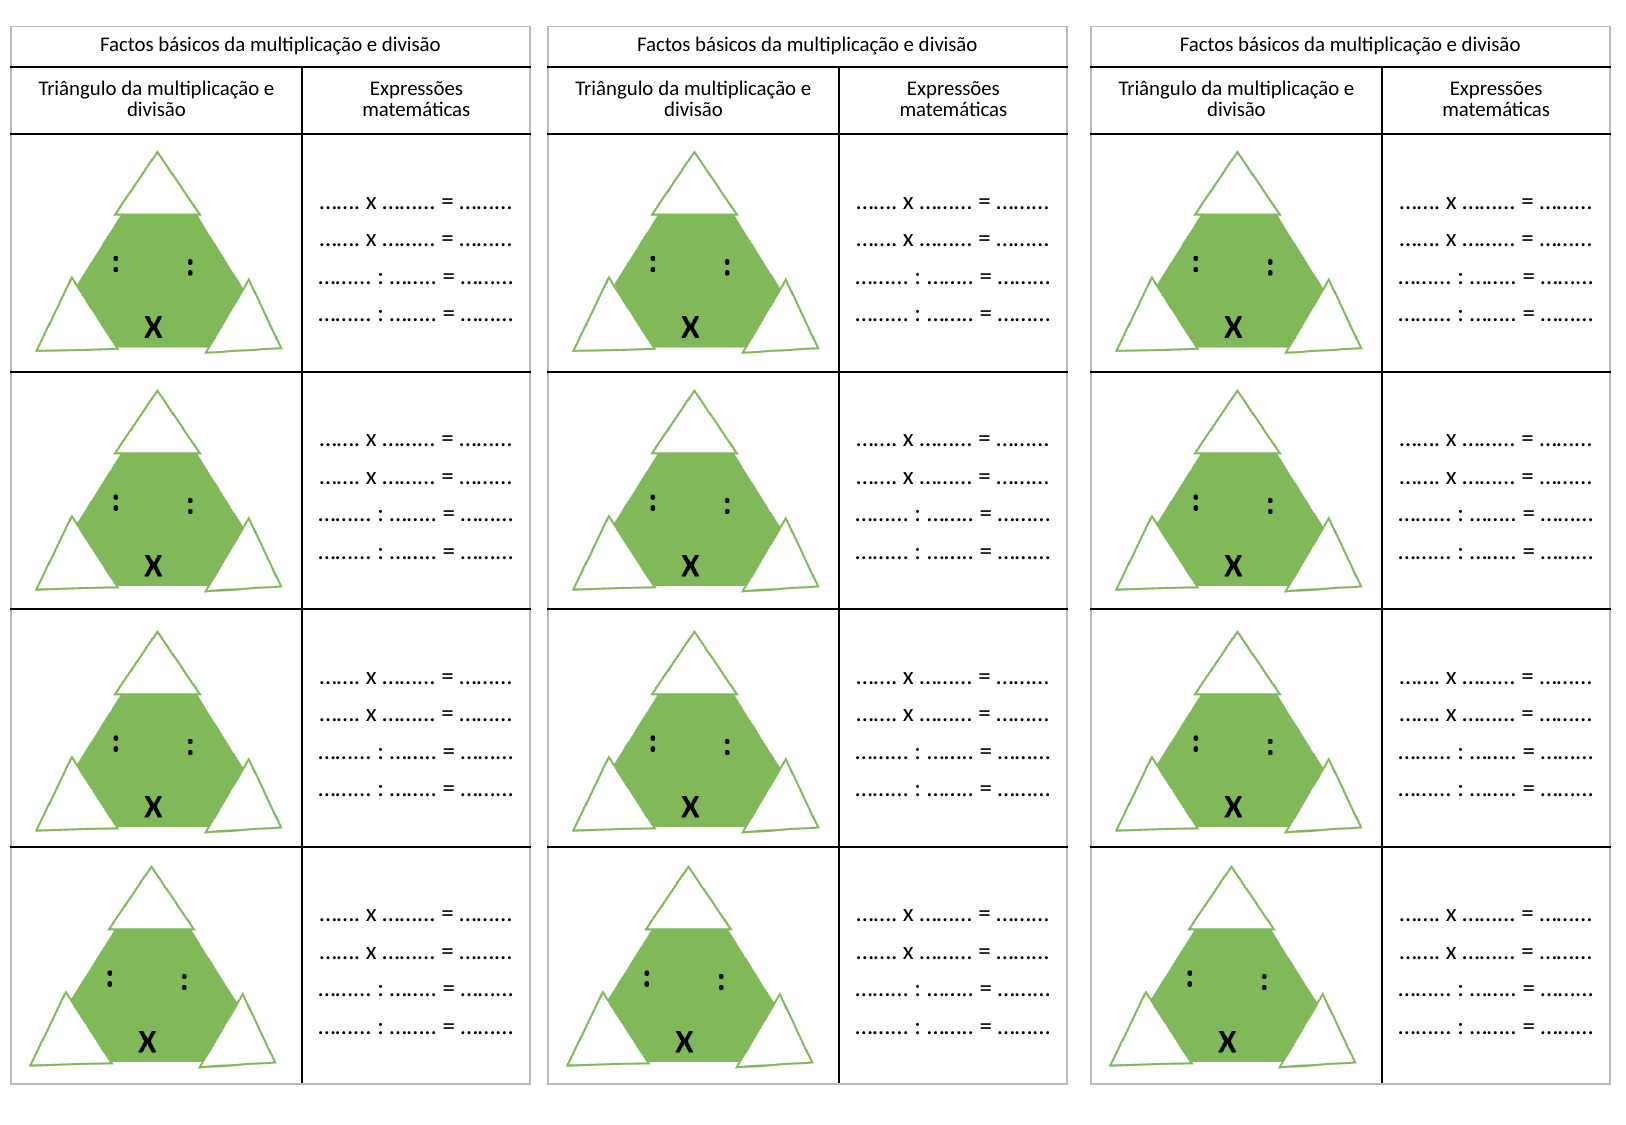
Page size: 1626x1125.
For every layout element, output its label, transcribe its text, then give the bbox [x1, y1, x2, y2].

table_cell [12, 848, 301, 1083]
table_cell ……. x ……... = ……... ……. x ……... = ……... ……... : …….. = ……... ……... : …….. = ……... [1383, 135, 1609, 371]
table_cell [1092, 848, 1381, 1083]
table_cell Triângulo da multiplicação e divisão [1092, 68, 1381, 133]
table_cell [549, 610, 838, 846]
picture [568, 143, 822, 363]
table_header Factos básicos da multiplicação e divisão [549, 27, 1066, 66]
table_cell [12, 610, 301, 846]
table_cell [1092, 373, 1381, 608]
table_cell Expressões matemáticas [840, 68, 1066, 133]
picture [31, 143, 285, 363]
table_cell [1092, 610, 1381, 846]
picture [1111, 382, 1365, 602]
picture [25, 858, 279, 1078]
picture [31, 623, 285, 843]
picture [31, 382, 285, 602]
table_header Factos básicos da multiplicação e divisão [1092, 27, 1609, 66]
table_cell ……. x ……... = ……... ……. x ……... = ……... ……... : …….. = ……... ……... : …….. = ……... [303, 848, 529, 1083]
picture [568, 623, 822, 843]
table_cell [12, 135, 301, 371]
table_cell ……. x ……... = ……... ……. x ……... = ……... ……... : …….. = ……... ……... : …….. = ……... [840, 848, 1066, 1083]
table_cell ……. x ……... = ……... ……. x ……... = ……... ……... : …….. = ……... ……... : …….. = ……... [303, 135, 529, 371]
table_cell ……. x ……... = ……... ……. x ……... = ……... ……... : …….. = ……... ……... : …….. = ……... [1383, 610, 1609, 846]
table_cell ……. x ……... = ……... ……. x ……... = ……... ……... : …….. = ……... ……... : …….. = ……... [840, 610, 1066, 846]
table_cell [549, 848, 838, 1083]
picture [562, 858, 816, 1078]
picture [1111, 623, 1365, 843]
table_cell ……. x ……... = ……... ……. x ……... = ……... ……... : …….. = ……... ……... : …….. = ……... [840, 135, 1066, 371]
table_cell [12, 373, 301, 608]
picture [568, 382, 822, 602]
table_cell ……. x ……... = ……... ……. x ……... = ……... ……... : …….. = ……... ……... : …….. = ……... [1383, 848, 1609, 1083]
table_cell [1092, 135, 1381, 371]
table_cell Expressões matemáticas [1383, 68, 1609, 133]
picture [1105, 858, 1359, 1078]
picture [1111, 143, 1365, 363]
table_cell Triângulo da multiplicação e divisão [12, 68, 301, 133]
table_cell ……. x ……... = ……... ……. x ……... = ……... ……... : …….. = ……... ……... : …….. = ……... [303, 373, 529, 608]
table_cell ……. x ……... = ……... ……. x ……... = ……... ……... : …….. = ……... ……... : …….. = ……... [1383, 373, 1609, 608]
table_cell [549, 373, 838, 608]
table_cell Triângulo da multiplicação e divisão [549, 68, 838, 133]
table_cell ……. x ……... = ……... ……. x ……... = ……... ……... : …….. = ……... ……... : …….. = ……... [303, 610, 529, 846]
table_header Factos básicos da multiplicação e divisão [12, 27, 529, 66]
table_cell Expressões matemáticas [303, 68, 529, 133]
table_cell [549, 135, 838, 371]
table_cell ……. x ……... = ……... ……. x ……... = ……... ……... : …….. = ……... ……... : …….. = ……... [840, 373, 1066, 608]
